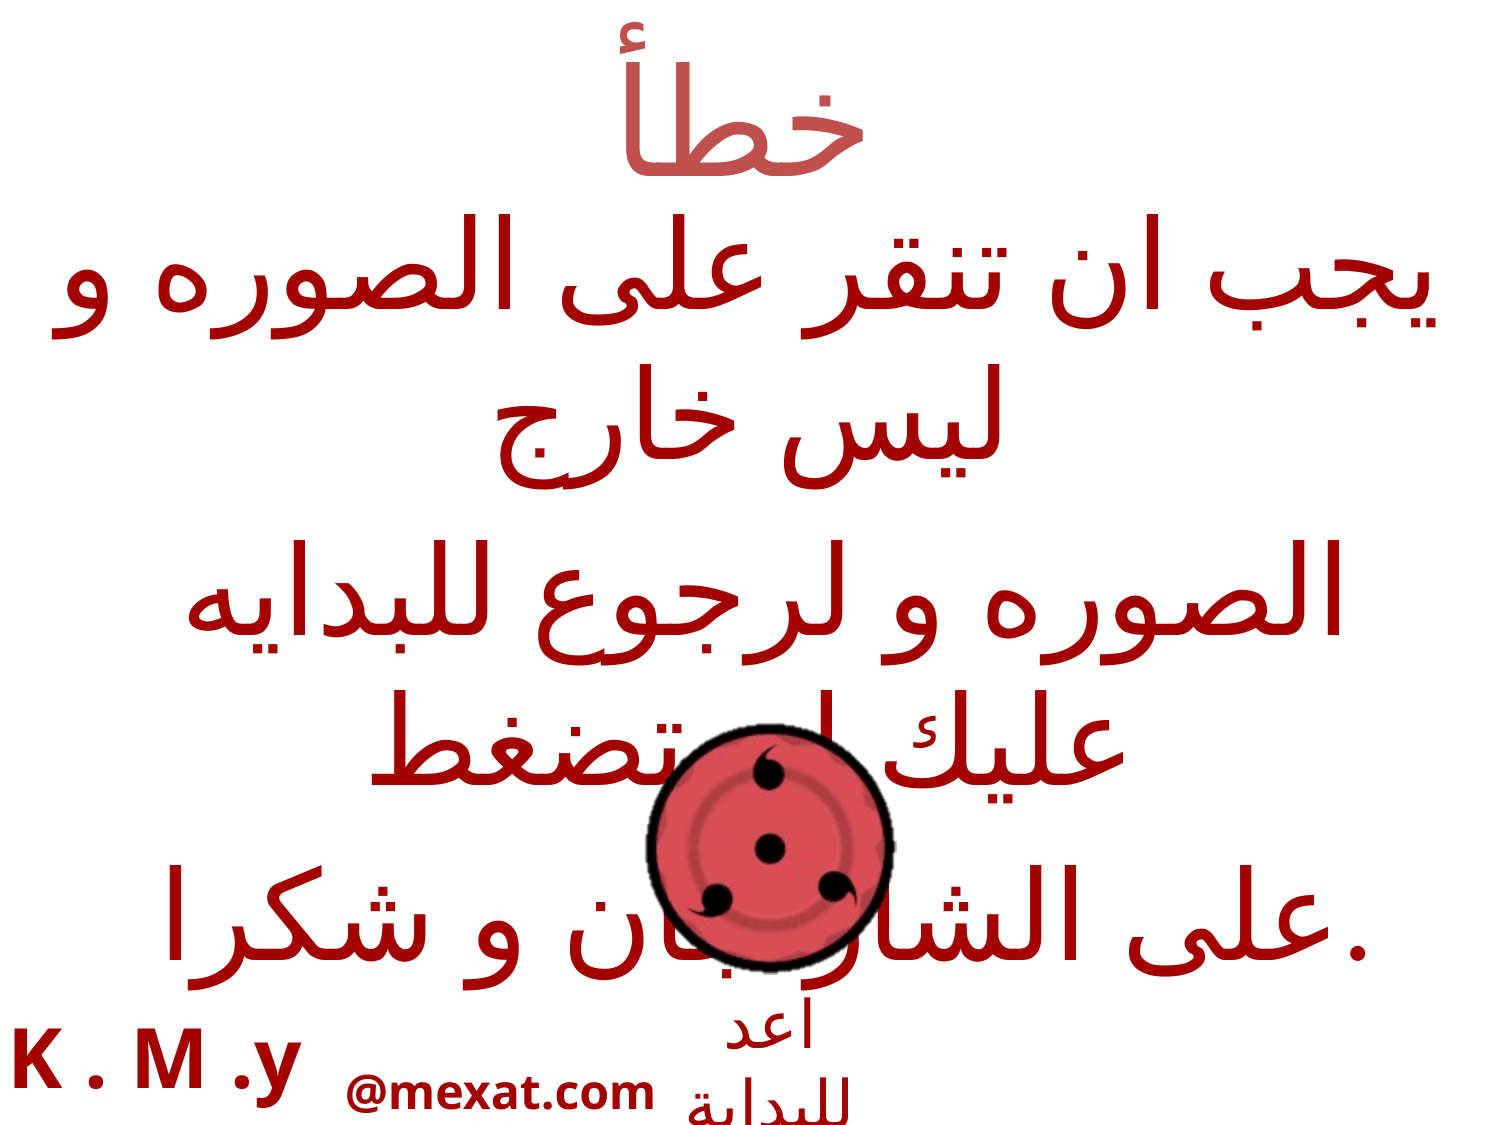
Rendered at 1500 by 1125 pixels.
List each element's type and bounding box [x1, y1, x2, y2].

picture [0, 0, 1500, 1125]
text_box [643, 721, 897, 1071]
